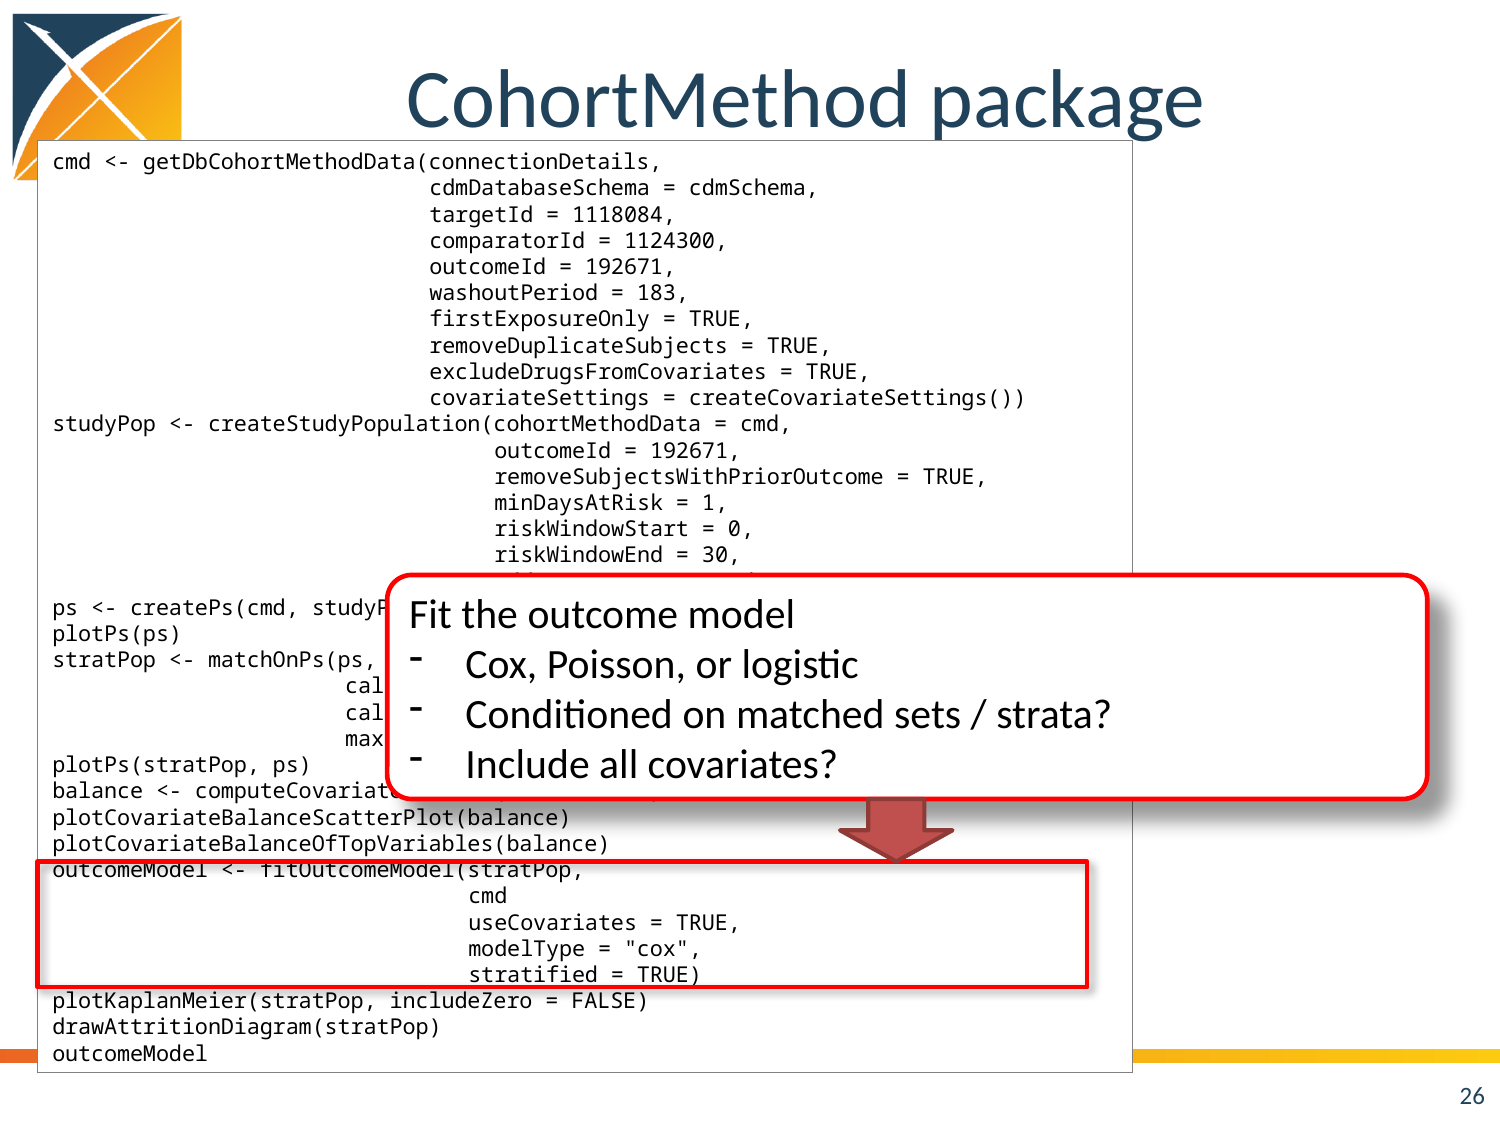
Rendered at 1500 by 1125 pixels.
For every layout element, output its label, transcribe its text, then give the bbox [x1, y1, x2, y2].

text_box [837, 796, 955, 864]
text_box cmd <- getDbCohortMethodData(connectionDetails, cdmDatabaseSchema = cdmSchema, targetId = 1118084, comparatorId = 1124300, outcomeId = 192671, washoutPeriod = 183, firstExposureOnly = TRUE, removeDuplicateSubjects = TRUE, excludeDrugsFromCovariates = TRUE, covariateSettings = createCovariateSettings()) studyPop <- createStudyPopulation(cohortMethodData = cmd, outcomeId = 192671, removeSubjectsWithPriorOutcome = TRUE, minDaysAtRisk = 1, riskWindowStart = 0, riskWindowEnd = 30, addExposureDaysToEnd = TRUE) ps <- createPs(cmd, studyPop) plotPs(ps) stratPop <- matchOnPs(ps, caliper = 0.25, caliperScale = "standardized", maxRatio = 1) plotPs(stratPop, ps) balance <- computeCovariateBalance(strata, cmd) plotCovariateBalanceScatterPlot(balance) plotCovariateBalanceOfTopVariables(balance) outcomeModel <- fitOutcomeModel(stratPop, cmd useCovariates = TRUE, modelType = "cox", stratified = TRUE) plotKaplanMeier(stratPop, includeZero = FALSE) drawAttritionDiagram(stratPop) outcomeModel [37, 834, 1133, 1073]
title CohortMethod package [187, 24, 1425, 163]
text_box [35, 859, 1089, 989]
text_box cmd <- getDbCohortMethodData(connectionDetails, cdmDatabaseSchema = cdmSchema, targetId = 1118084, comparatorId = 1124300, outcomeId = 192671, washoutPeriod = 183, firstExposureOnly = TRUE, removeDuplicateSubjects = TRUE, excludeDrugsFromCovariates = TRUE, covariateSettings = createCovariateSettings()) studyPop <- createStudyPopulation(cohortMethodData = cmd, outcomeId = 192671, removeSubjectsWithPriorOutcome = TRUE, minDaysAtRisk = 1, riskWindowStart = 0, riskWindowEnd = 30, addExposureDaysToEnd = TRUE) ps <- createPs(cmd, studyPop) plotPs(ps) stratPop <- matchOnPs(ps, caliper = 0.25, caliperScale = "standardized", maxRatio = 1) plotPs(stratPop, ps) balance <- computeCovariateBalance(strata, cmd) plotCovariateBalanceScatterPlot(balance) plotCovariateBalanceOfTopVariables(balance) outcomeModel <- fitOutcomeModel(stratPop, cmd useCovariates = TRUE, modelType = "cox", stratified = TRUE) plotKaplanMeier(stratPop, includeZero = FALSE) drawAttritionDiagram(stratPop) outcomeModel [37, 140, 1133, 859]
text_box Fit the outcome model Cox, Poisson, or logistic Conditioned on matched sets / strata? Include all covariates? [385, 572, 1430, 802]
picture [0, 0, 206, 200]
slide_number 26 [1149, 1065, 1500, 1125]
